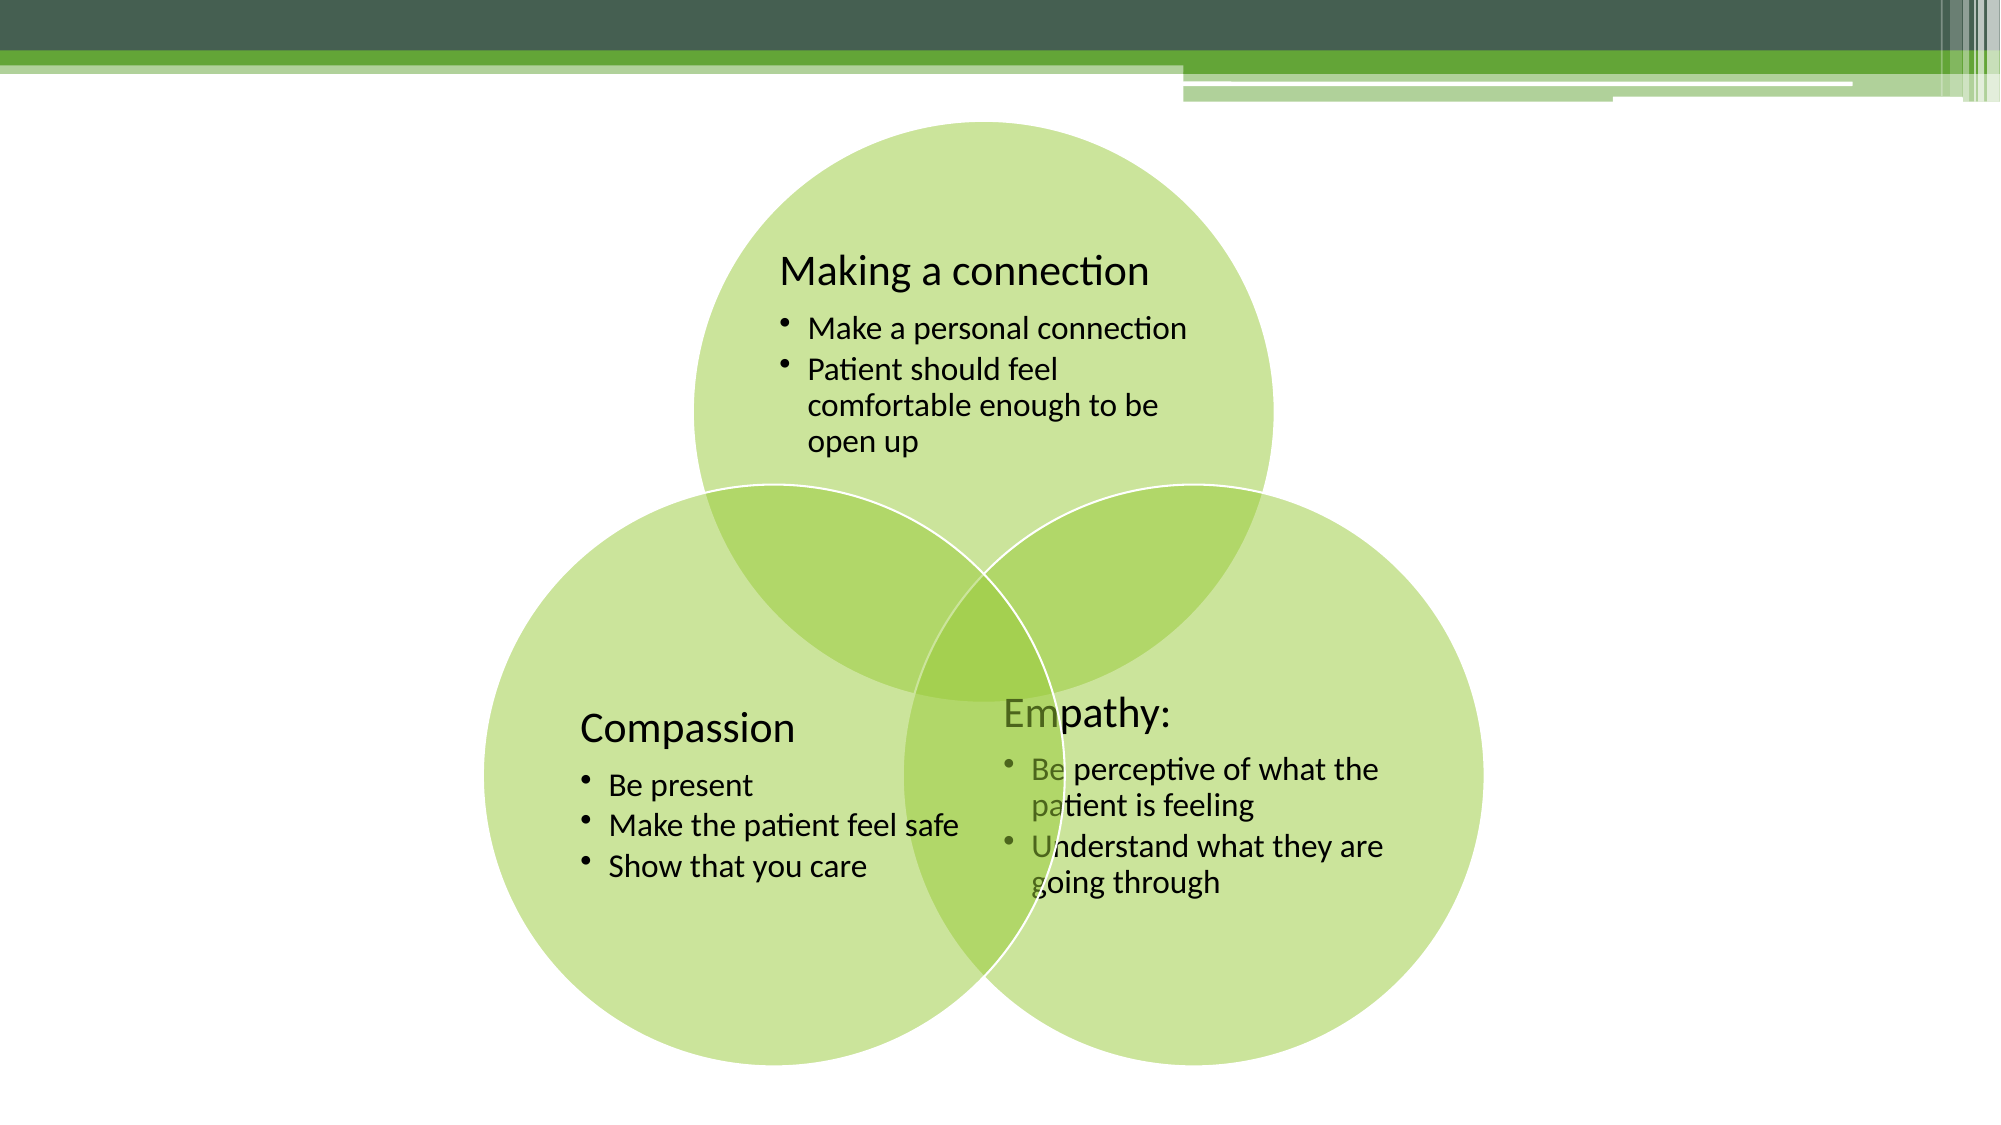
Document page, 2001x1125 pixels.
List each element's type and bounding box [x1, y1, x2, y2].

list [67, 108, 1900, 1079]
